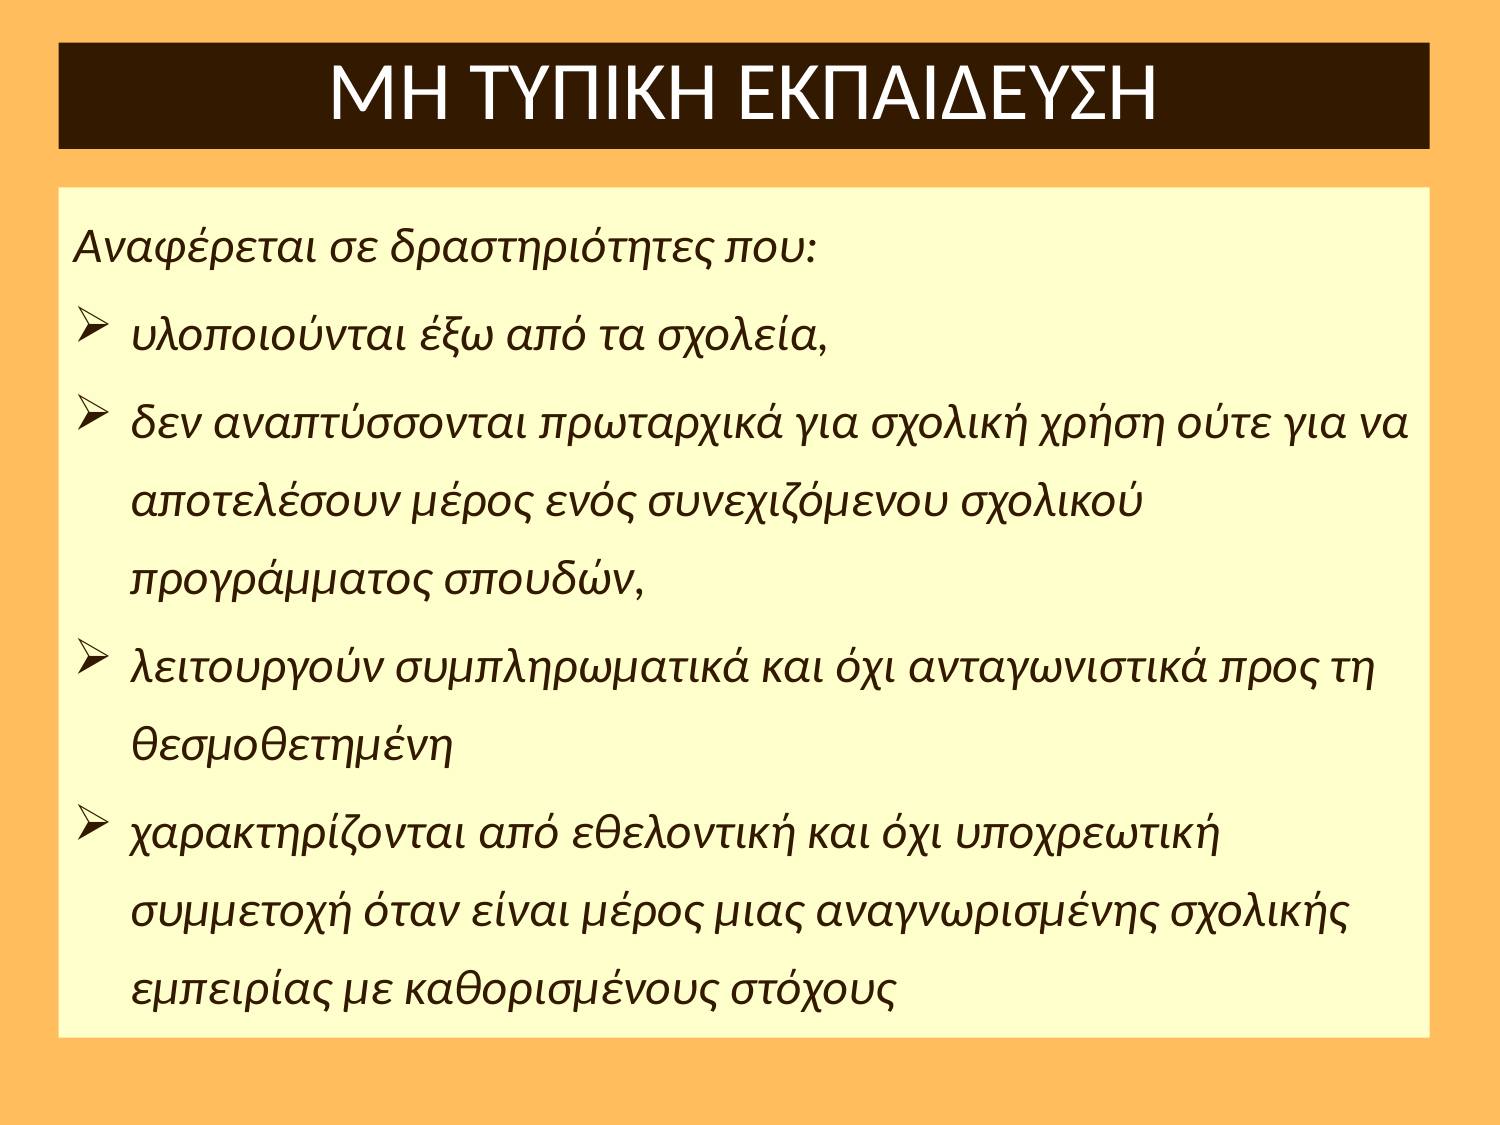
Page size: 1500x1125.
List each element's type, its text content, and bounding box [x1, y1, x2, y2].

list Αναφέρεται σε δραστηριότητες που: υλοποιούνται έξω από τα σχολεία, δεν αναπτύσσονται πρωταρχικά για σχολική χρήση ούτε για να αποτελέσουν μέρος ενός συνεχιζόμενου σχολικού προγράμματος σπουδών, λειτουργούν συμπληρωματικά και όχι ανταγωνιστικά προς τη θεσμοθετημένη χαρακτηρίζονται από εθελοντική και όχι υποχρεωτική συμμετοχή όταν είναι μέρος μιας αναγνωρισμένης σχολικής εμπειρίας με καθορισμένους στόχους [58, 187, 1430, 562]
title ΜΗ ΤΥΠΙΚΗ ΕΚΠΑΙΔΕΥΣΗ [58, 42, 1430, 149]
text_box [29, 893, 1447, 1125]
text_box [53, 562, 1471, 705]
list Αναφέρεται σε δραστηριότητες που: υλοποιούνται έξω από τα σχολεία, δεν αναπτύσσονται πρωταρχικά για σχολική χρήση ούτε για να αποτελέσουν μέρος ενός συνεχιζόμενου σχολικού προγράμματος σπουδών, λειτουργούν συμπληρωματικά και όχι ανταγωνιστικά προς τη θεσμοθετημένη χαρακτηρίζονται από εθελοντική και όχι υποχρεωτική συμμετοχή όταν είναι μέρος μιας αναγνωρισμένης σχολικής εμπειρίας με καθορισμένους στόχους [58, 705, 1430, 893]
